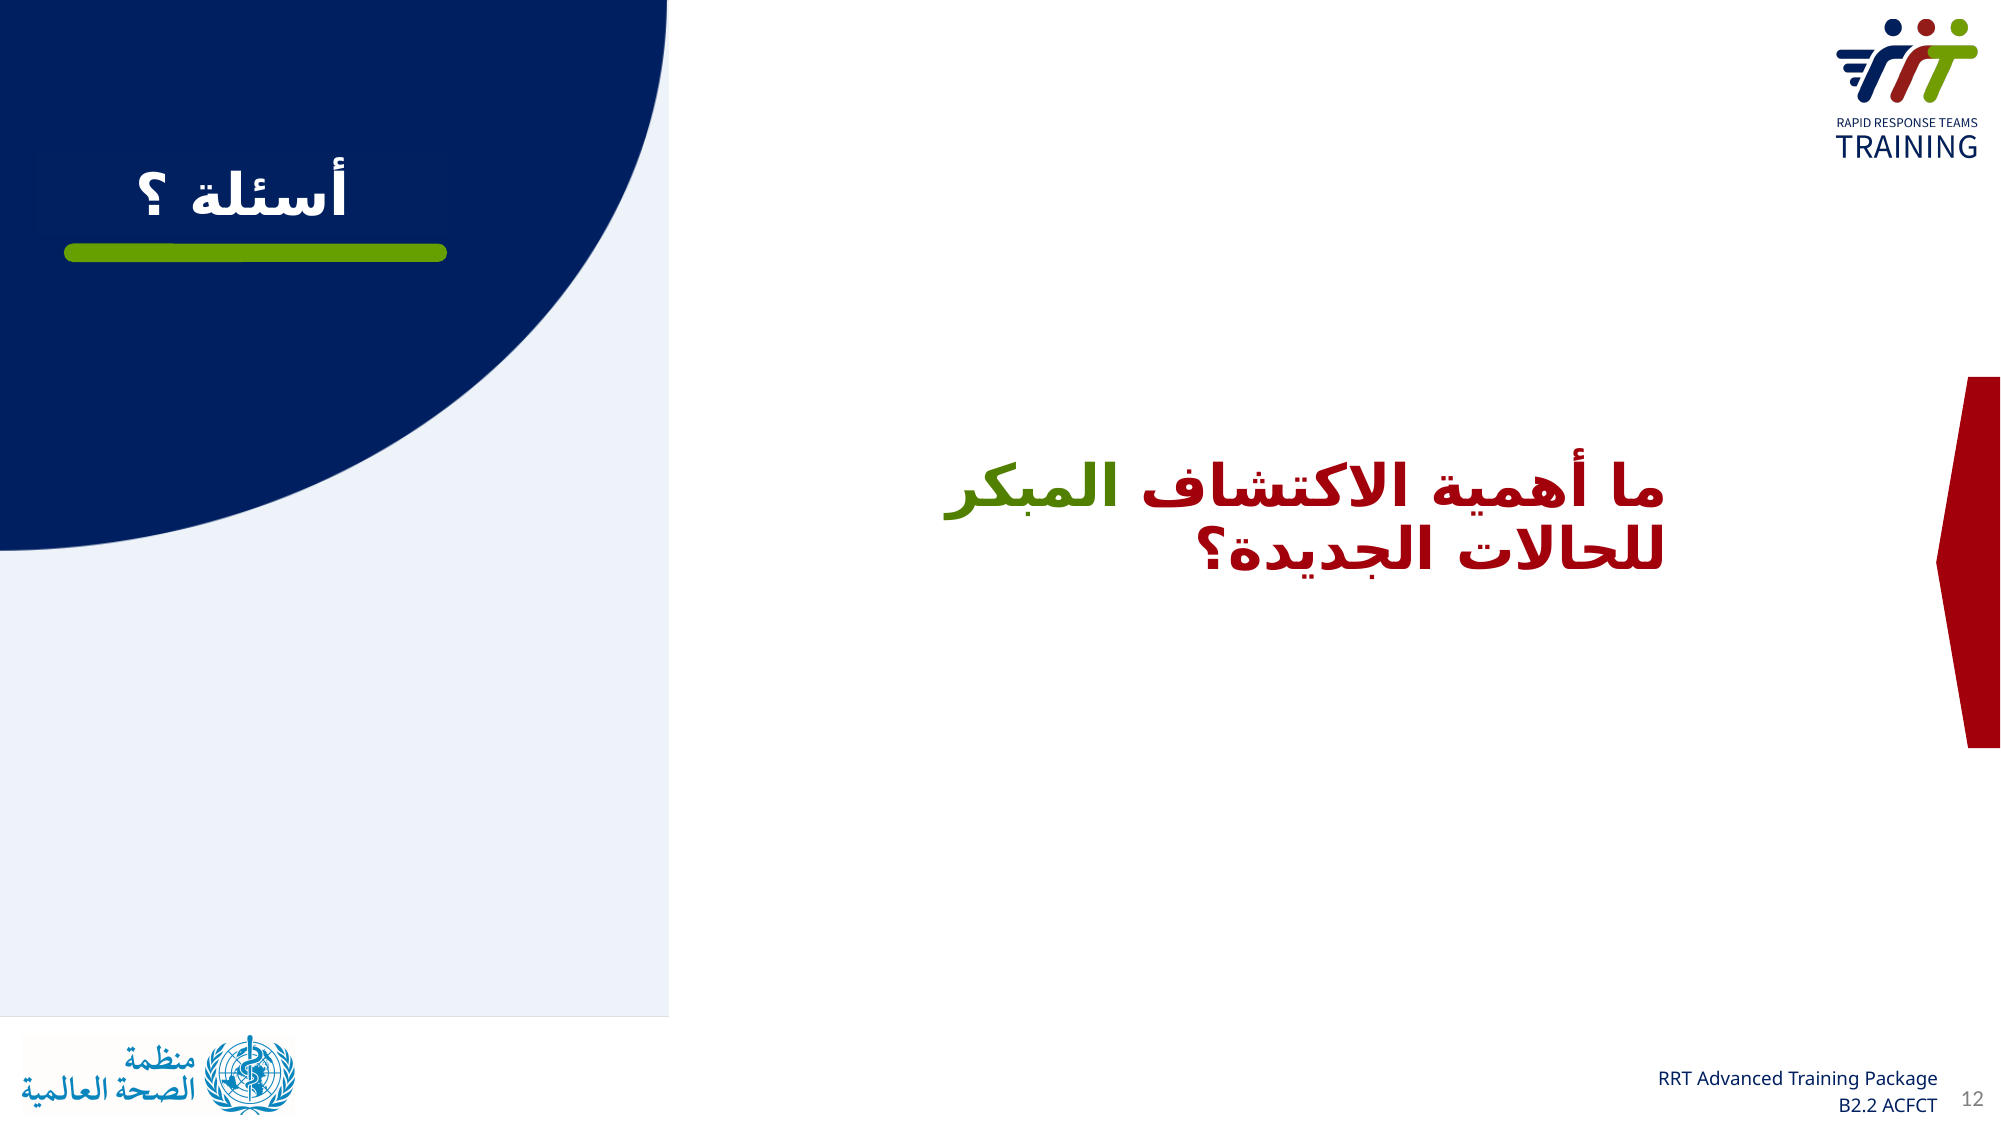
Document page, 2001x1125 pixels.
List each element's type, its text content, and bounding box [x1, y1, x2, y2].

picture [252, 1050, 258, 1059]
text_box أسئلة ؟ [37, 149, 449, 235]
picture [22, 1035, 295, 1115]
title ما أهمية الاكتشاف المبكر للحالات الجديدة؟ [929, 423, 1676, 616]
picture [0, 0, 669, 1018]
picture [1835, 19, 1978, 167]
